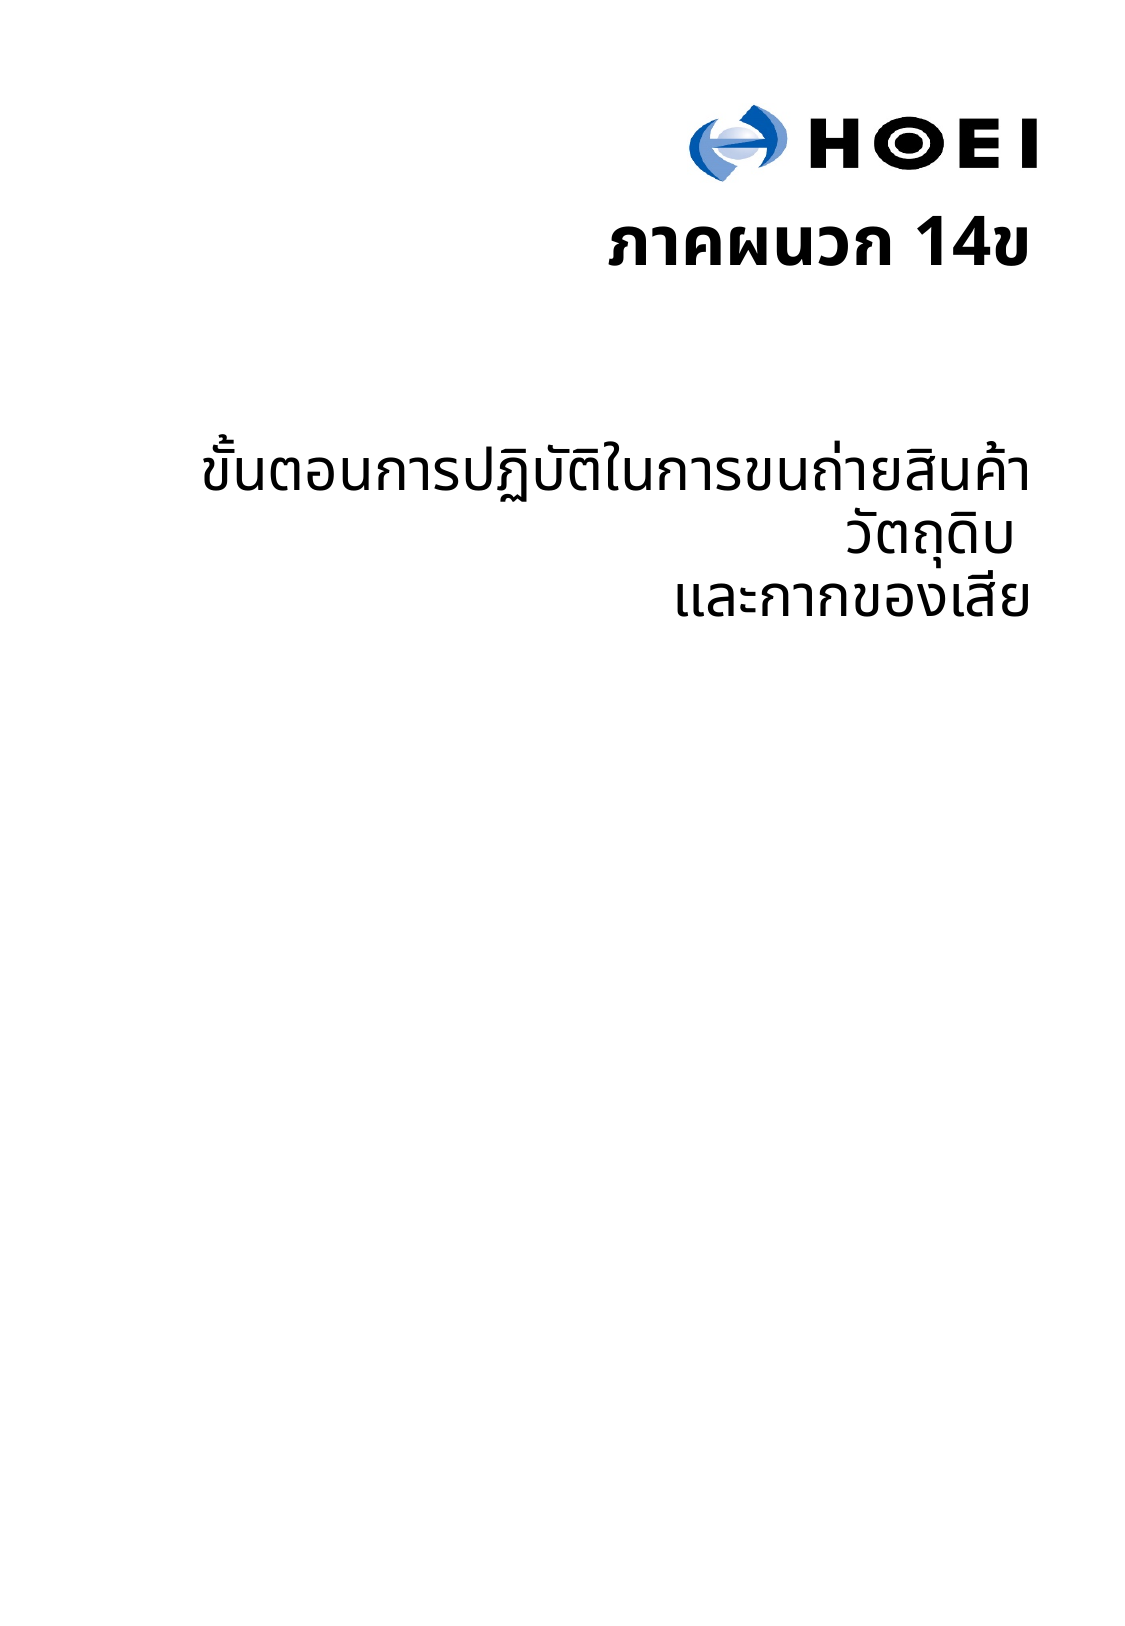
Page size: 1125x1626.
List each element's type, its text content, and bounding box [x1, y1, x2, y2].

list ขั้นตอนการปฏิบัติในการขนถ่ายสินค้า วัตถุดิบ และกากของเสีย [77, 432, 1048, 1464]
title ภาคผนวก 14ข [77, 86, 1048, 401]
picture [687, 103, 1038, 183]
